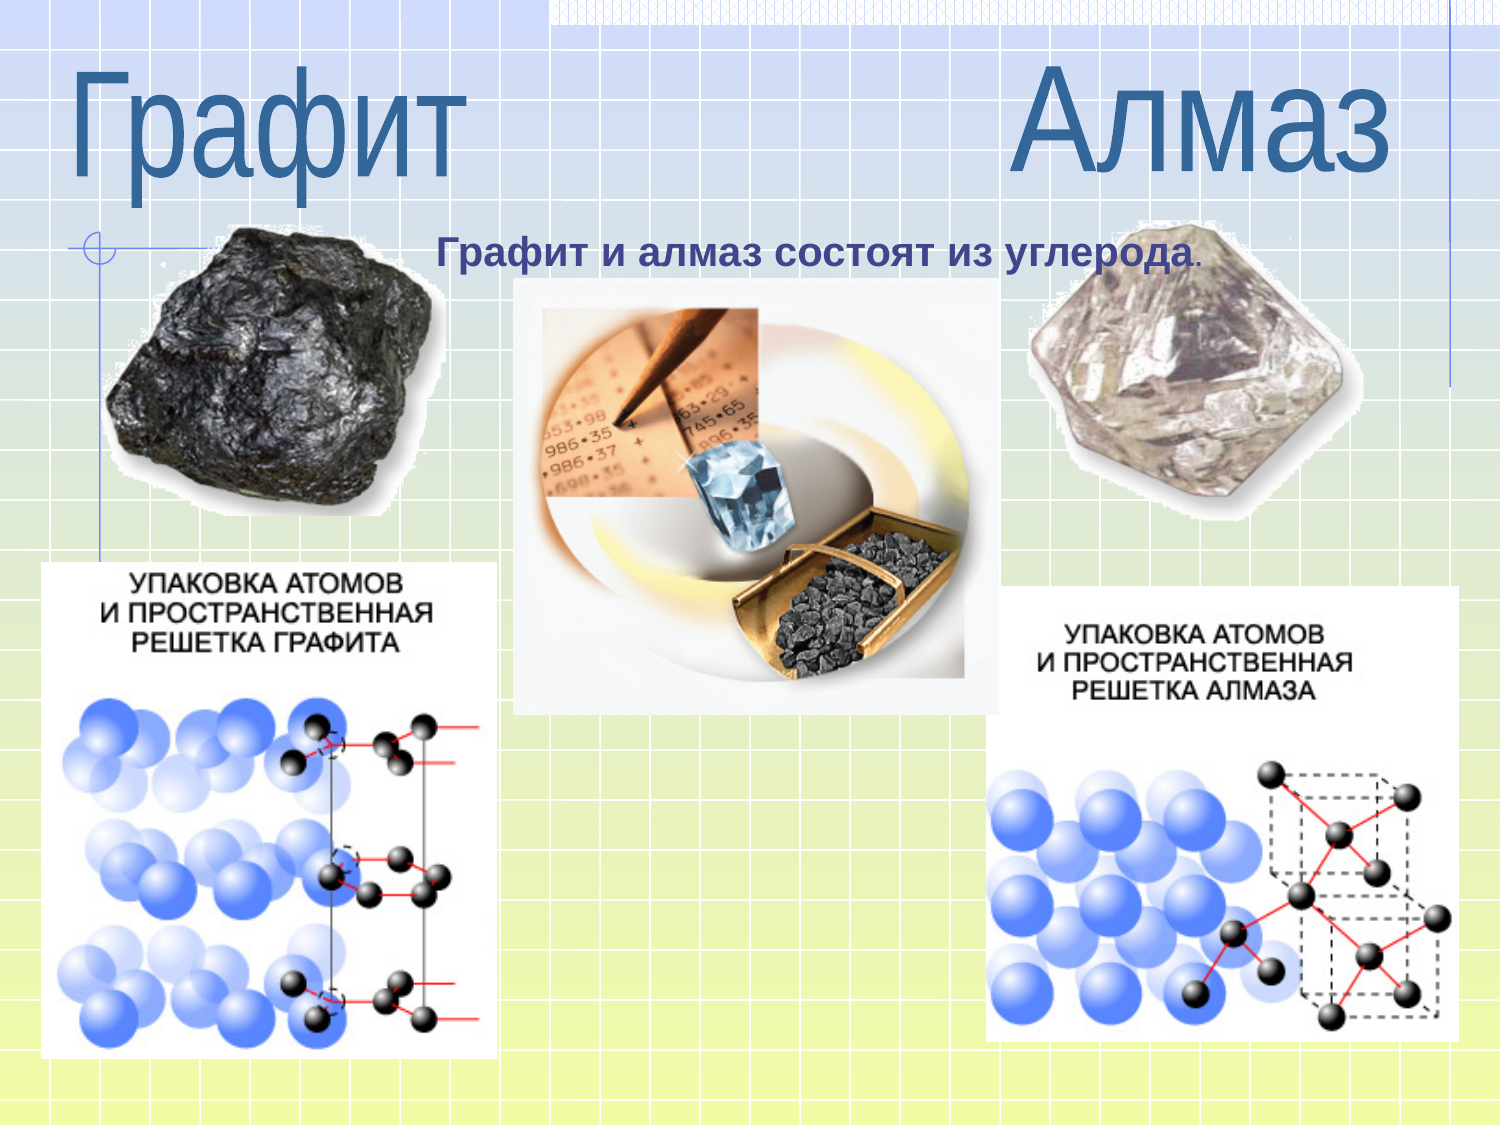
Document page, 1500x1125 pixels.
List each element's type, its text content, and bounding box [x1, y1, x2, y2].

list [997, 207, 1389, 527]
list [40, 562, 497, 1059]
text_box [100, 219, 446, 516]
text_box Графит и алмаз состоят из углерода. [421, 217, 992, 283]
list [513, 278, 999, 716]
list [985, 585, 1459, 1042]
